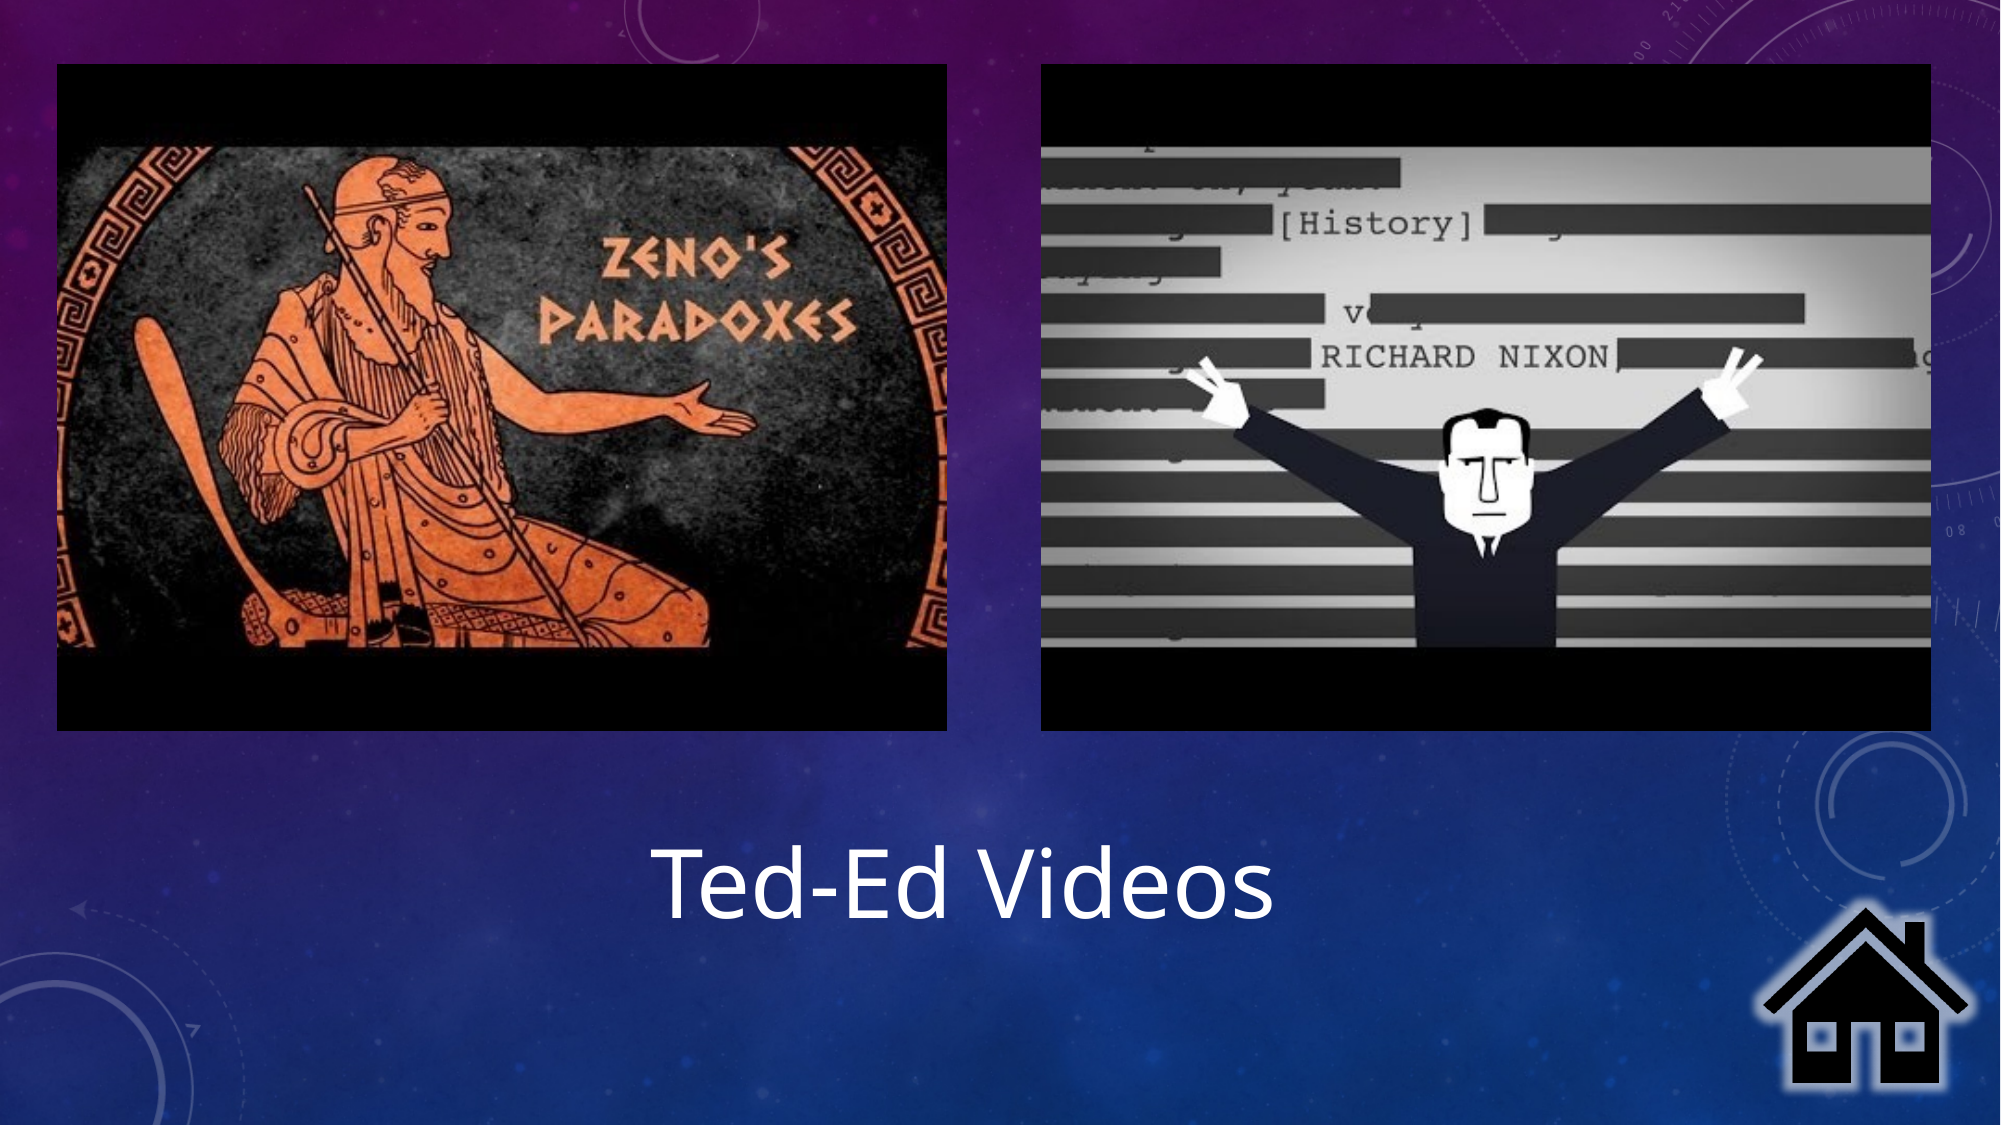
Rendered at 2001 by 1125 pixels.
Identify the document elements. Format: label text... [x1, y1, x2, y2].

text_box Ted-Ed Videos [285, 815, 1641, 946]
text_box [56, 63, 948, 732]
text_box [1040, 63, 1932, 732]
picture [0, 0, 2001, 1125]
